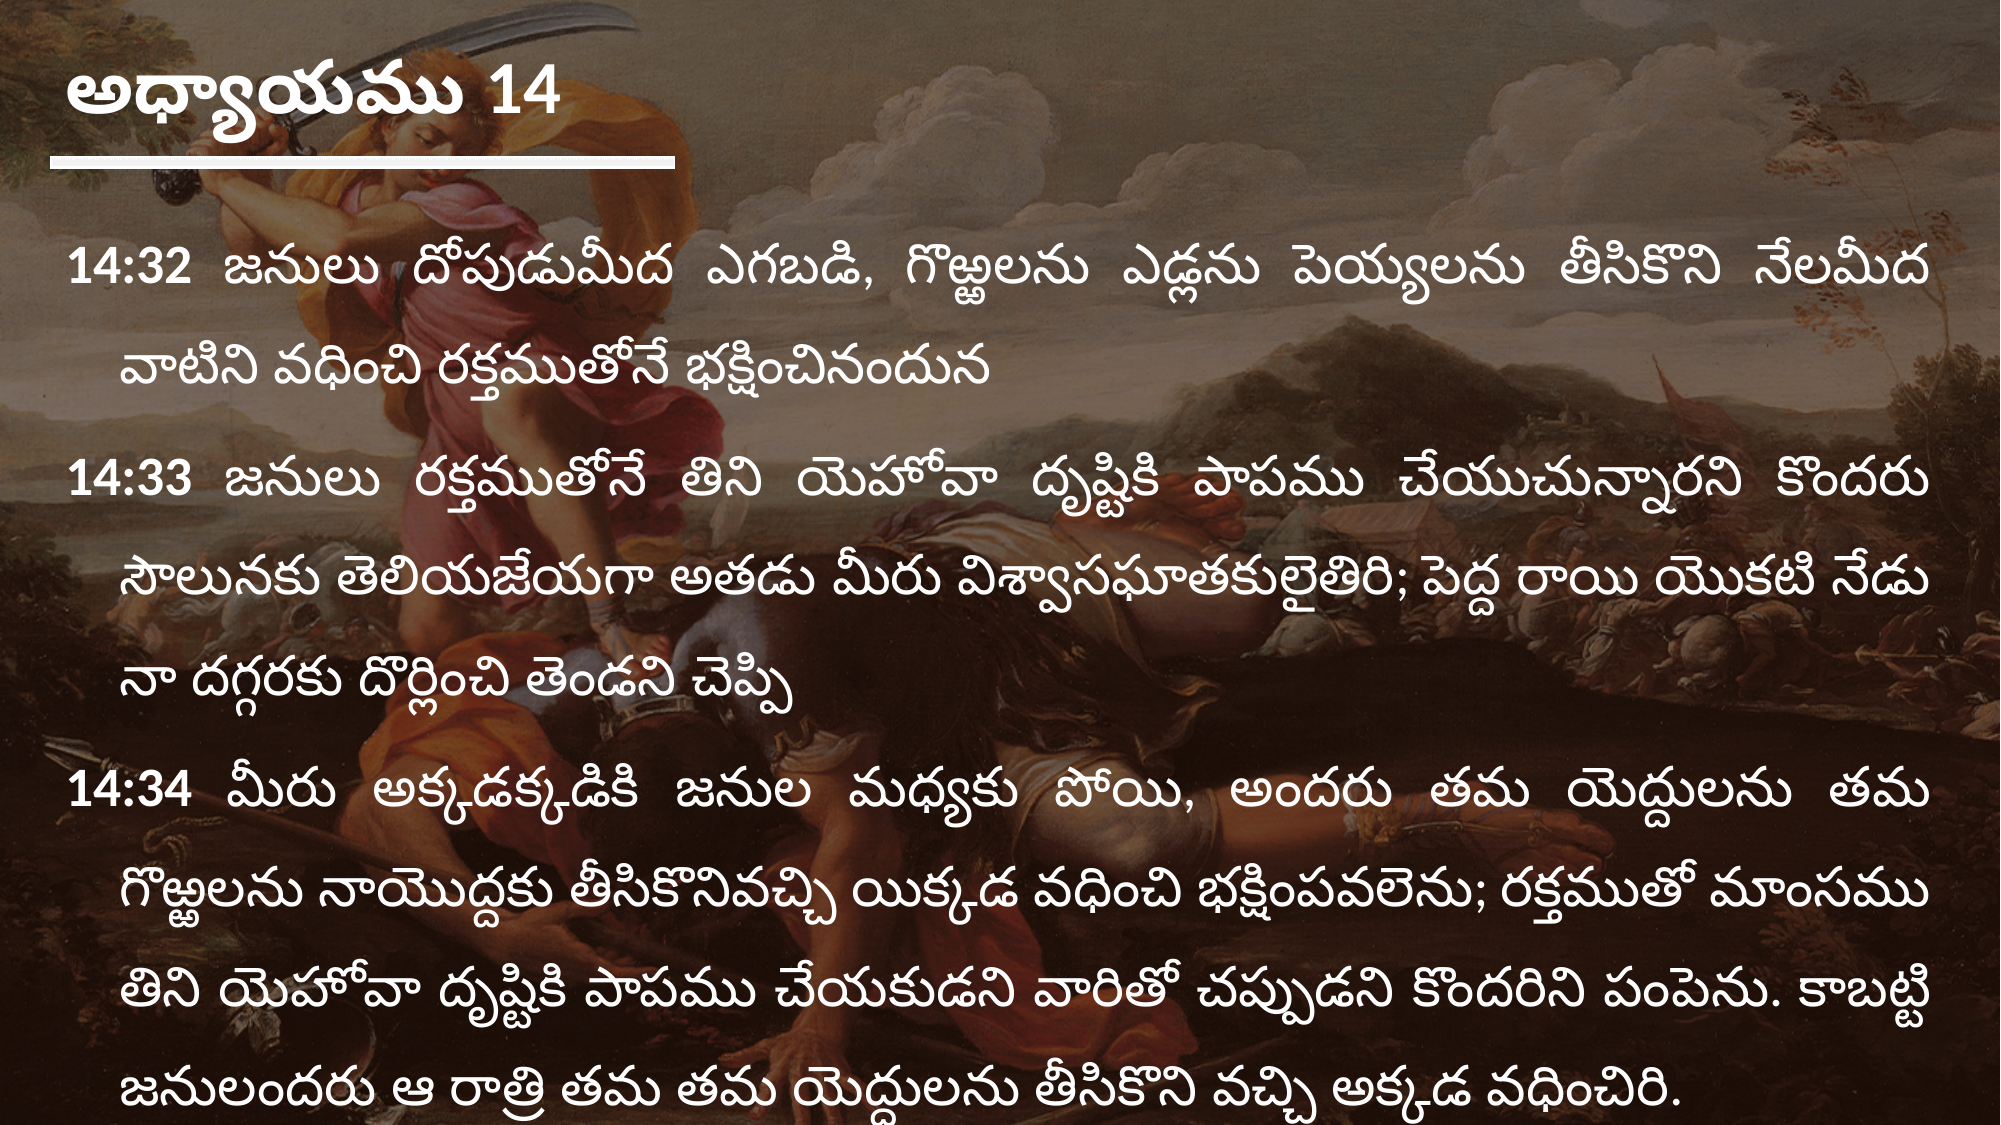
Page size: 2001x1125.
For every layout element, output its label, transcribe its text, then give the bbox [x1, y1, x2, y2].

picture [0, 0, 2000, 1125]
list 14:32 జనులు దోపుడుమీద ఎగబడి, గొఱ్ఱలను ఎడ్లను పెయ్యలను తీసికొని నేలమీద వాటిని వధించి రక్తముతోనే భక్షించినందున 14:33 జనులు రక్తముతోనే తిని యెహోవా దృష్టికి పాపము చేయుచున్నారని కొందరు సౌలునకు తెలియజేయగా అతడు మీరు విశ్వాసఘాతకులైతిరి; పెద్ద రాయి యొకటి నేడు నా దగ్గరకు దొర్లించి తెండని చెప్పి 14:34 మీరు అక్కడక్కడికి జనుల మధ్యకు పోయి, అందరు తమ యెద్దులను తమ గొఱ్ఱలను నాయొద్దకు తీసికొనివచ్చి యిక్కడ వధించి భక్షింపవలెను; రక్తముతో మాంసము తిని యెహోవా దృష్టికి పాపము చేయకుడని వారితో చప్పుడని కొందరిని పంపెను. కాబట్టి జనులందరు ఆ రాత్రి తమ తమ యెద్దులను తీసికొని వచ్చి అక్కడ వధించిరి. [50, 187, 1946, 1125]
title అధ్యాయము 14 [50, 0, 1925, 167]
